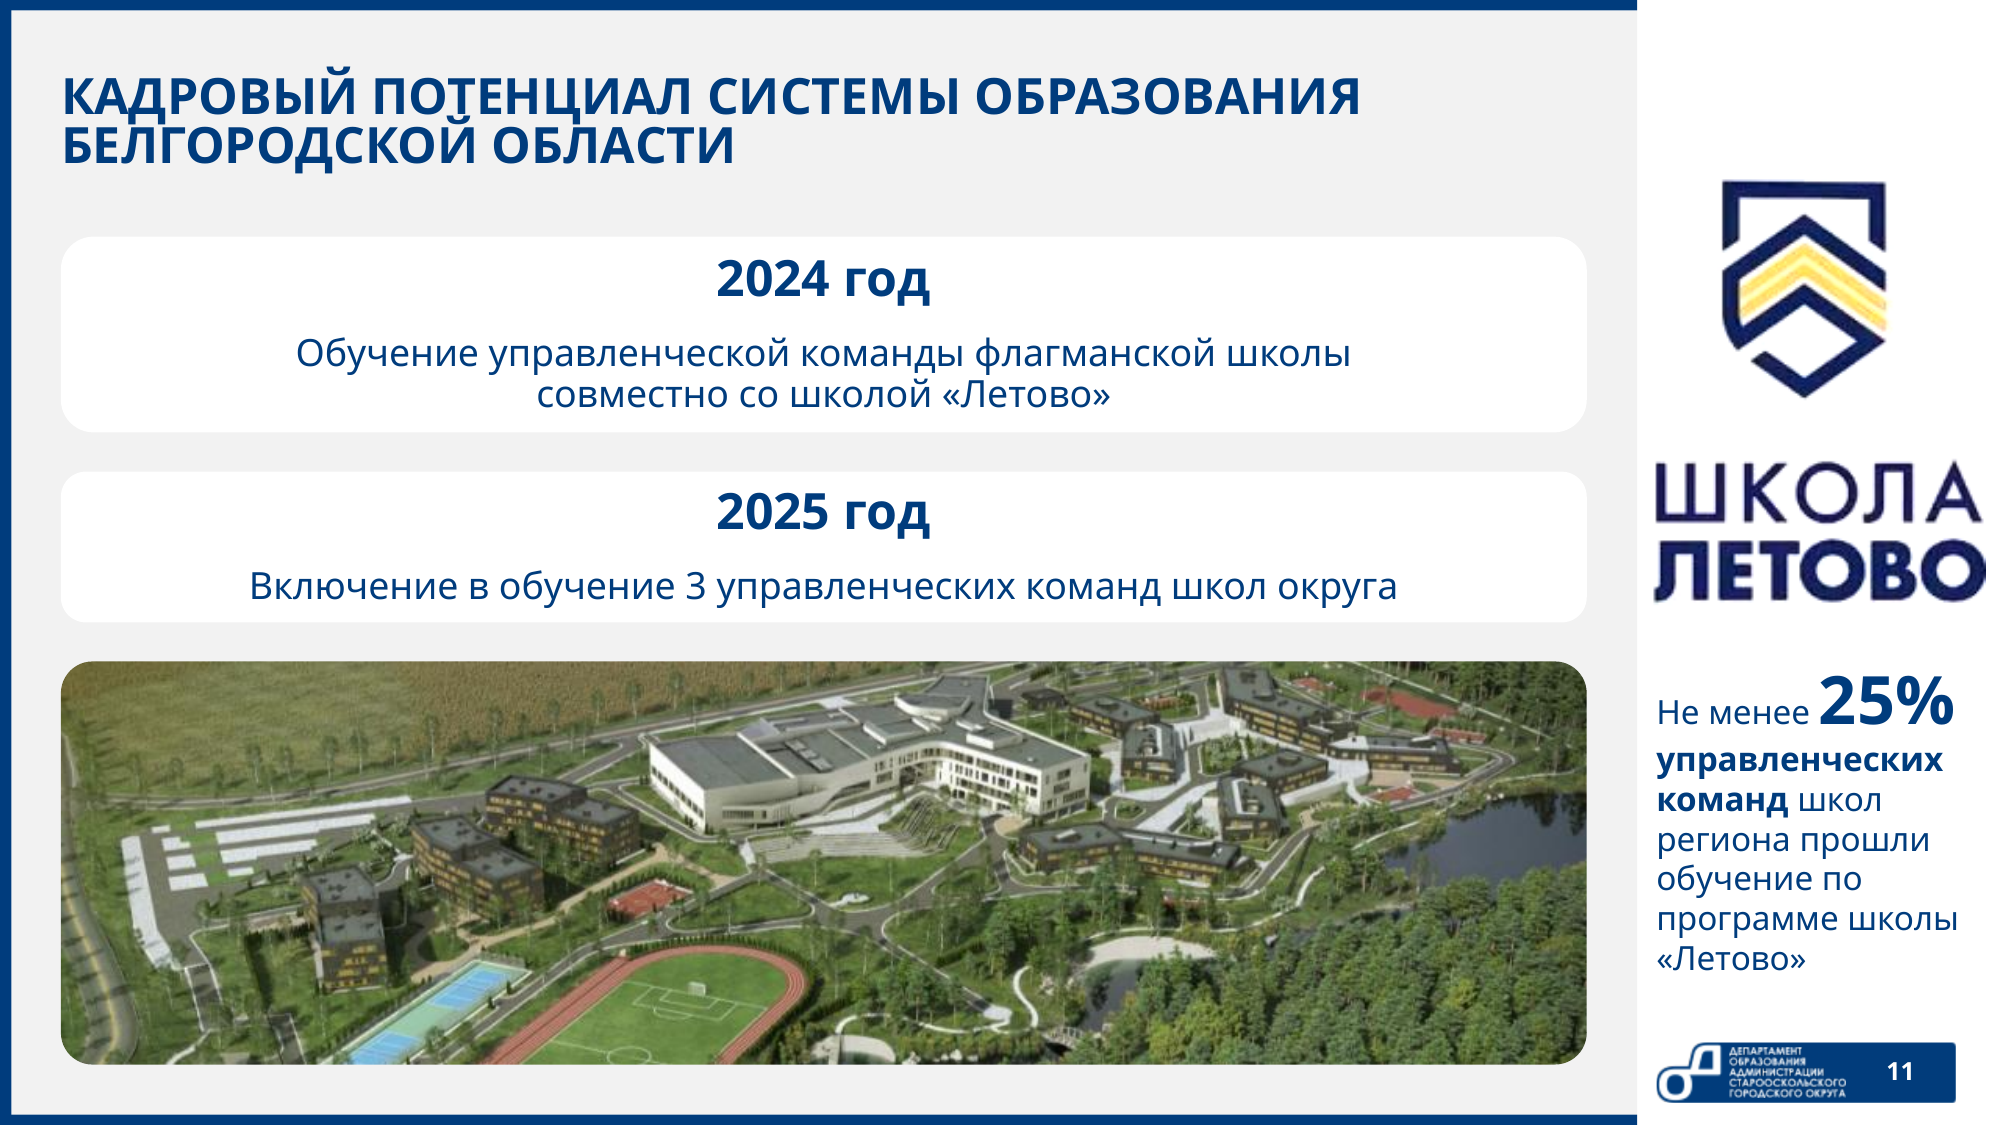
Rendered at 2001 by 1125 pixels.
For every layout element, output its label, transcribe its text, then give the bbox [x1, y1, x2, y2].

title КАДРОВЫЙ ПОТЕНЦИАЛ СИСТЕМЫ ОБРАЗОВАНИЯ БЕЛГОРОДСКОЙ ОБЛАСТИ [60, 70, 1580, 179]
text_box 2024 год Обучение управленческой команды флагманской школы совместно со школой «Летово» [60, 236, 1587, 433]
text_box 2025 год Включение в обучение 3 управленческих команд школ округа [60, 471, 1587, 623]
picture [1650, 178, 1986, 625]
picture [1657, 1043, 1955, 1102]
text_box Не менее 25% управленческих команд школ региона прошли обучение по программе школы «Летово» [1650, 625, 1986, 978]
slide_number 11 [1877, 1050, 1924, 1096]
picture [60, 661, 1587, 1065]
